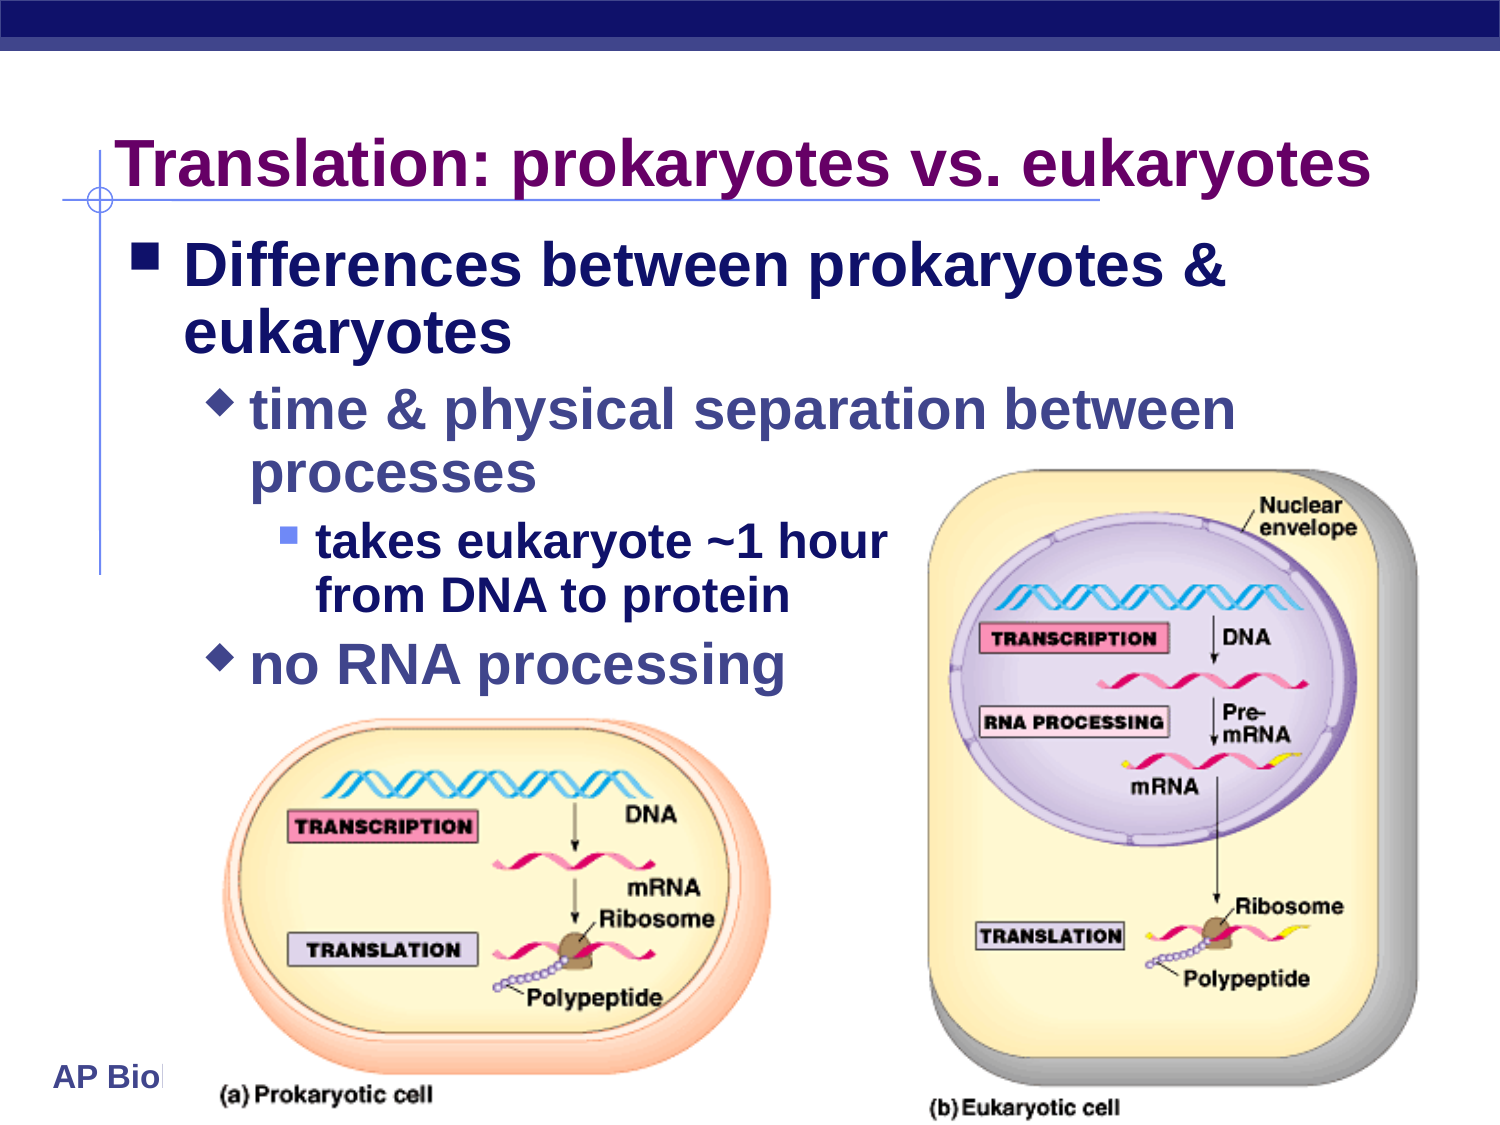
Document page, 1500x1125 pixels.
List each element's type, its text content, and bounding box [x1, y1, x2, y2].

picture [162, 707, 776, 1122]
title Translation: prokaryotes vs. eukaryotes [99, 112, 1500, 238]
picture [874, 462, 1448, 1125]
list Differences between prokaryotes & eukaryotes time & physical separation between processes takes eukaryote ~1 hour from DNA to protein no RNA processing [112, 224, 1446, 740]
